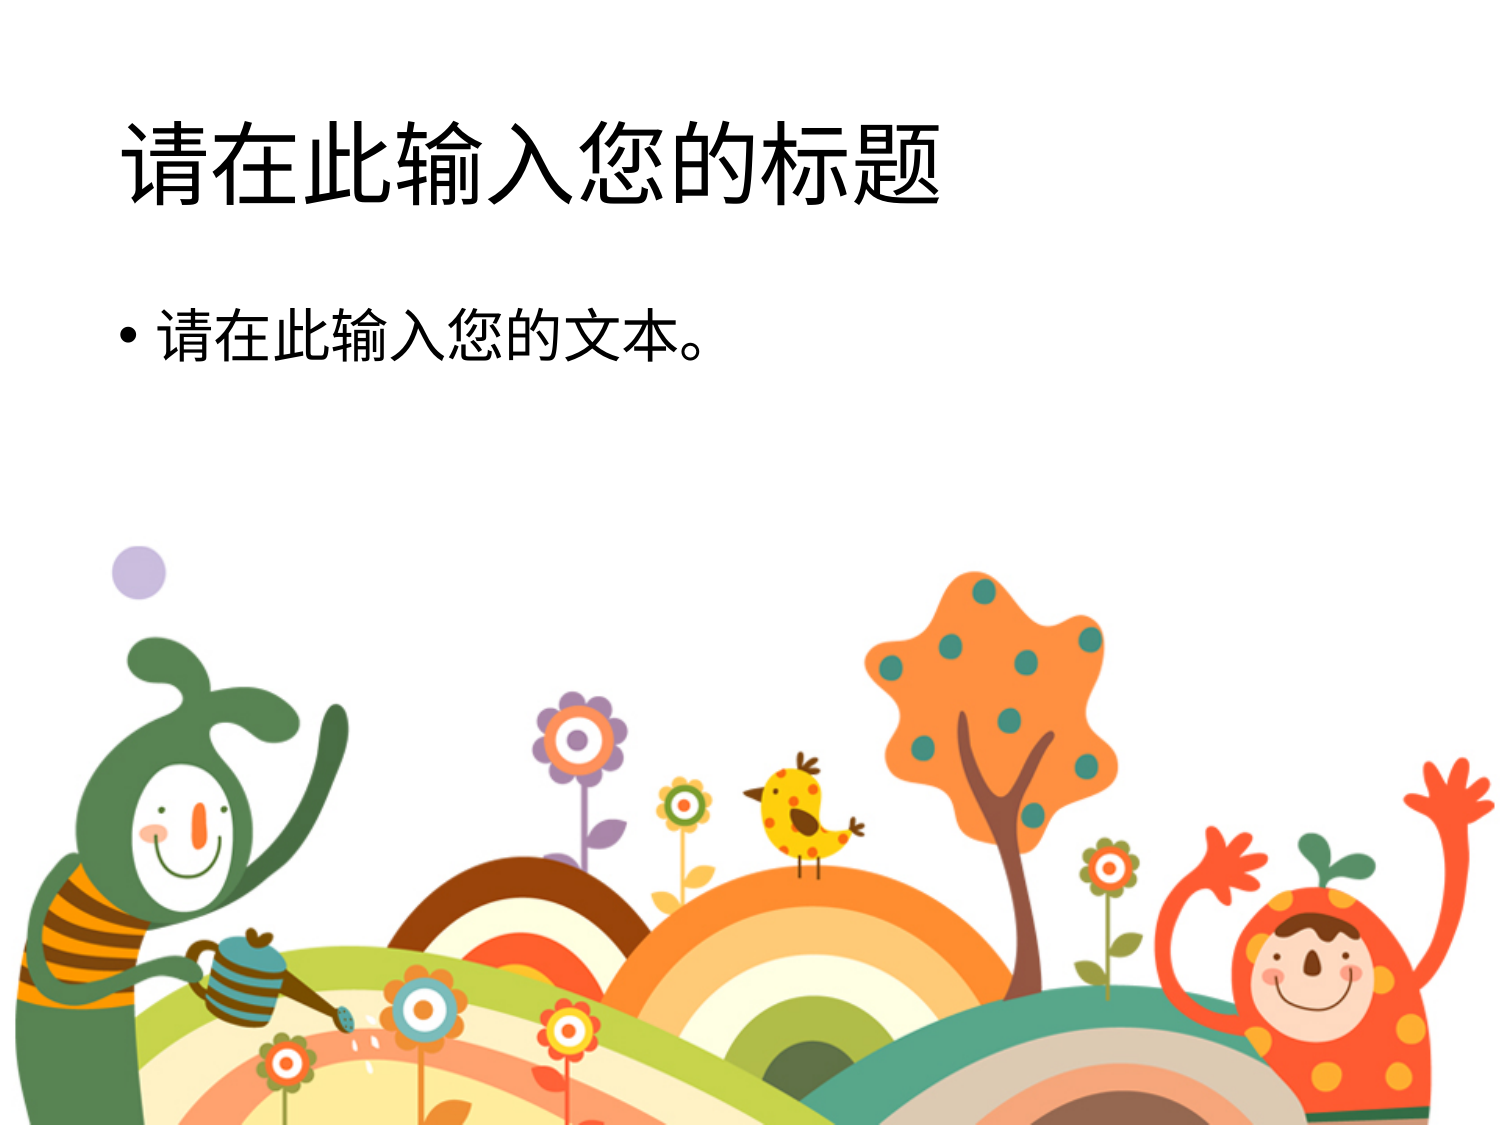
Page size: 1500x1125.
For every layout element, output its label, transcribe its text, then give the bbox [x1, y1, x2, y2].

text_box 请在此输入您的标题 [103, 59, 1397, 278]
picture [0, 0, 1500, 1125]
text_box 请在此输入您的文本。 [103, 299, 1397, 1014]
